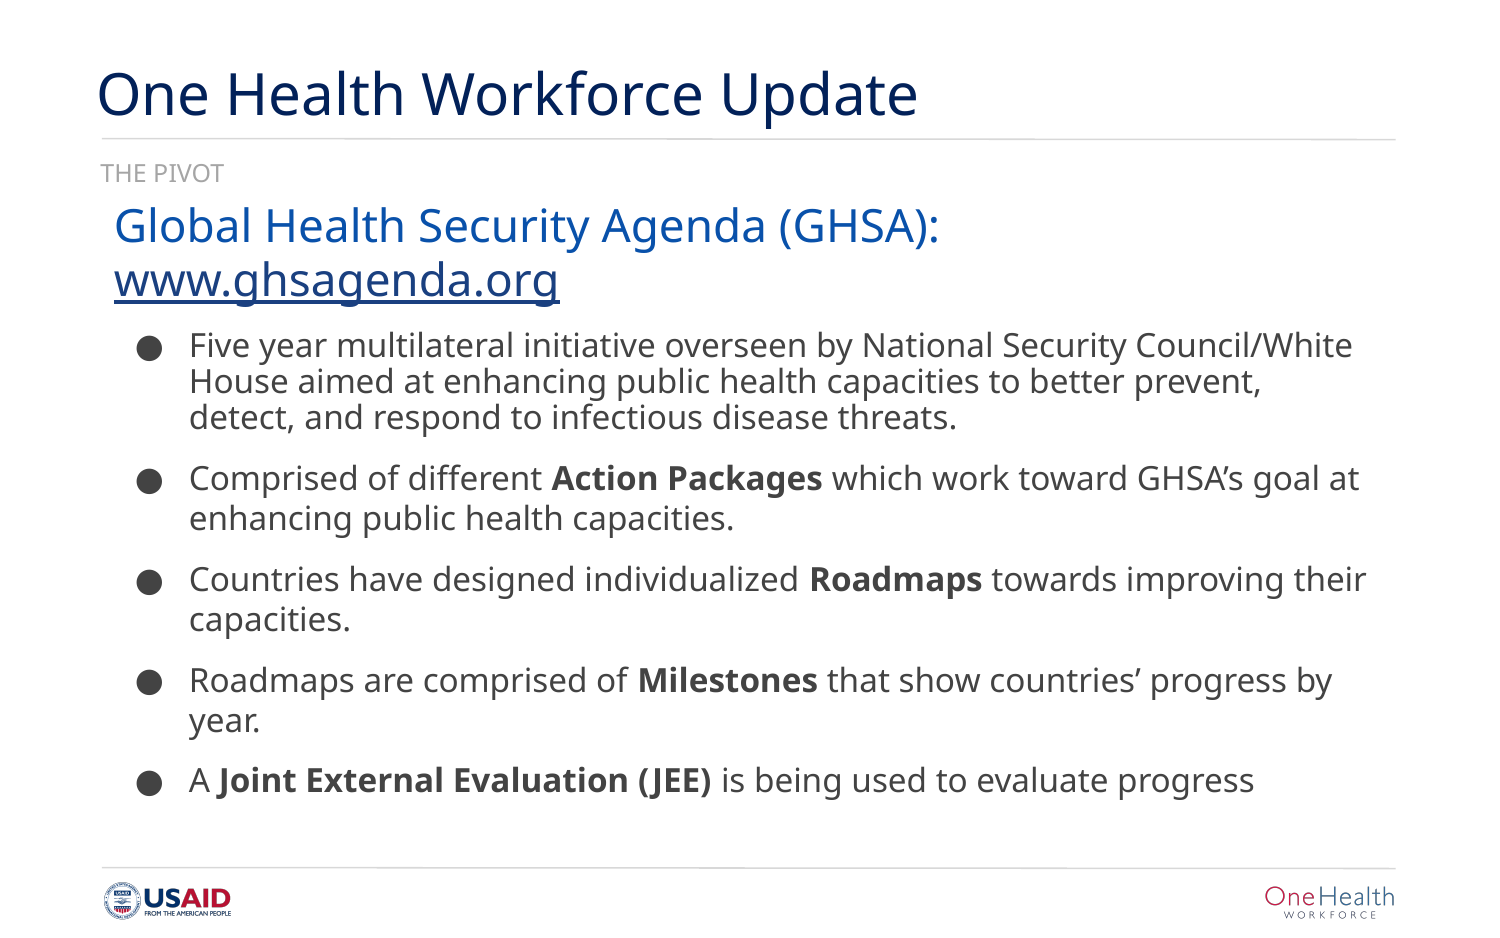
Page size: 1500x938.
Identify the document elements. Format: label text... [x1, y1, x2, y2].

list Global Health Security Agenda (GHSA): www.ghsagenda.org Five year multilateral initiative overseen by National Security Council/White House aimed at enhancing public health capacities to better prevent, detect, and respond to infectious disease threats. Comprised of different Action Packages which work toward GHSA’s goal at enhancing public health capacities. Countries have designed individualized Roadmaps towards improving their capacities. Roadmaps are comprised of Milestones that show countries’ progress by year. A Joint External Evaluation (JEE) is being used to evaluate progress [98, 187, 1391, 863]
list THE PIVOT [85, 153, 1412, 199]
picture [85, 870, 248, 934]
picture [1253, 874, 1406, 931]
title One Health Workforce Update [81, 47, 1412, 136]
